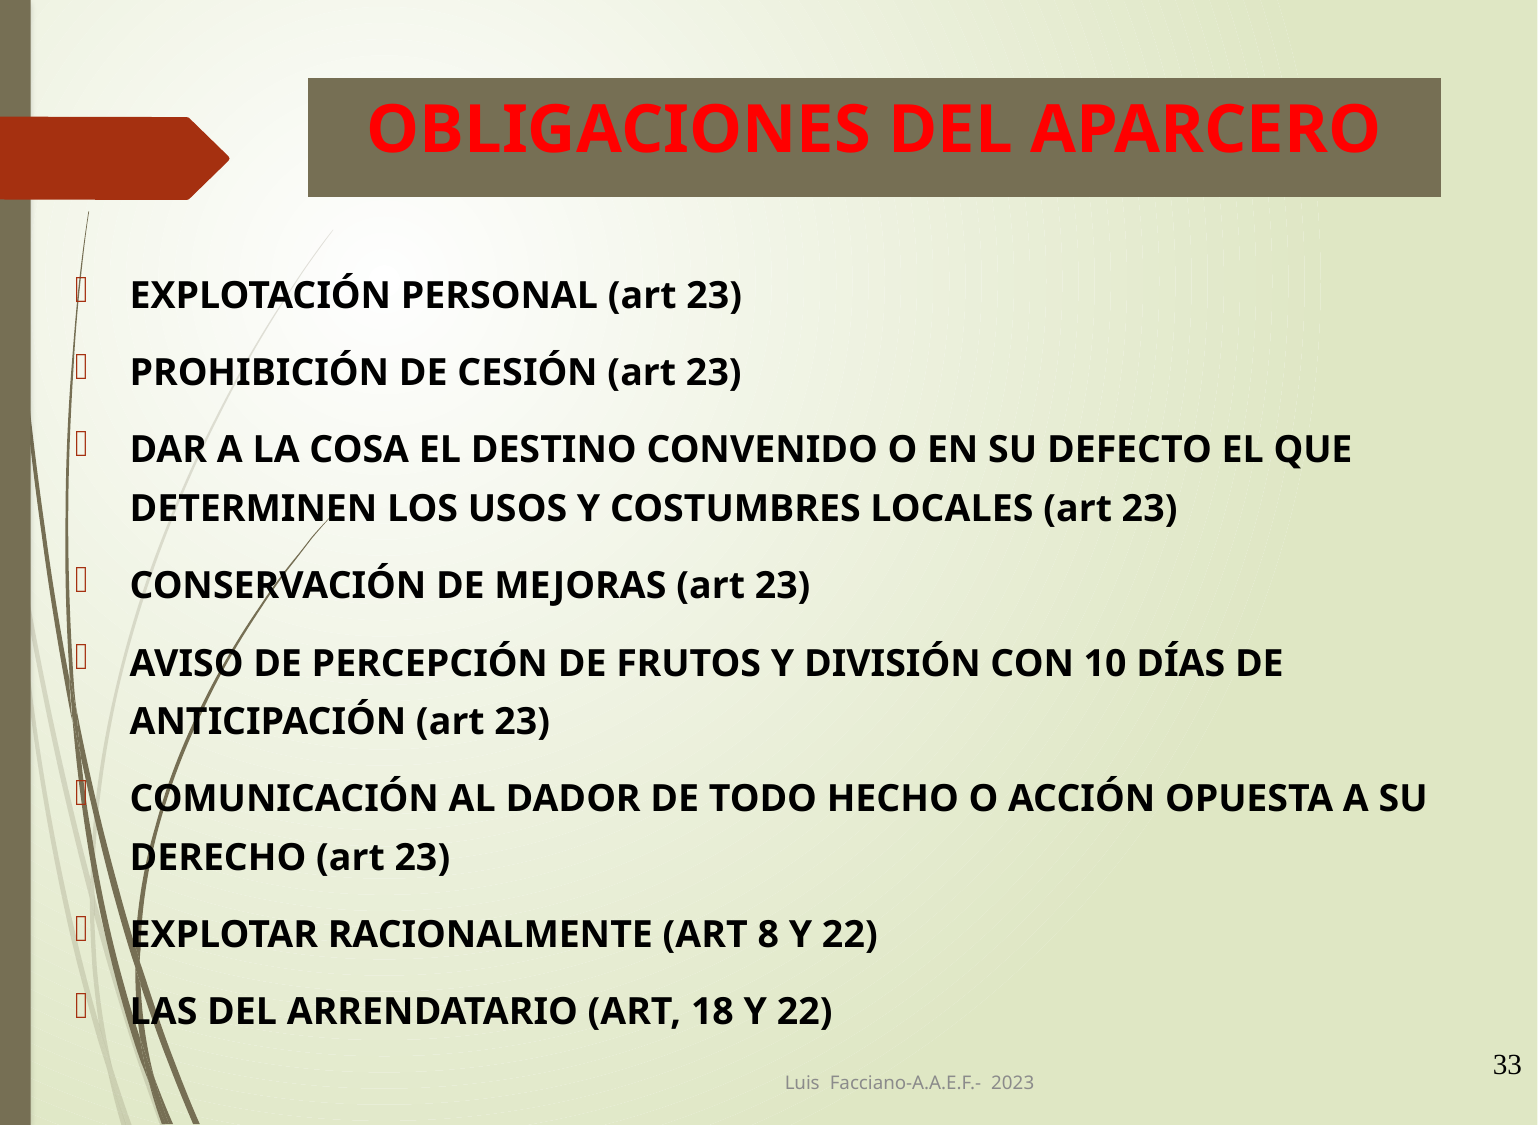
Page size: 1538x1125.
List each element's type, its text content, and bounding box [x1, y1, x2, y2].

list EXPLOTACIÓN PERSONAL (art 23) PROHIBICIÓN DE CESIÓN (art 23) DAR A LA COSA EL DESTINO CONVENIDO O EN SU DEFECTO EL QUE DETERMINEN LOS USOS Y COSTUMBRES LOCALES (art 23) CONSERVACIÓN DE MEJORAS (art 23) AVISO DE PERCEPCIÓN DE FRUTOS Y DIVISIÓN CON 10 DÍAS DE ANTICIPACIÓN (art 23) COMUNICACIÓN AL DADOR DE TODO HECHO O ACCIÓN OPUESTA A SU DERECHO (art 23) EXPLOTAR RACIONALMENTE (ART 8 Y 22) LAS DEL ARRENDATARIO (ART, 18 Y 22) [59, 249, 1454, 1047]
footer Luis Facciano-A.A.E.F.- 2023 [769, 1058, 1538, 1106]
title OBLIGACIONES DEL APARCERO [308, 78, 1441, 197]
slide_number 33 [1447, 1050, 1538, 1075]
